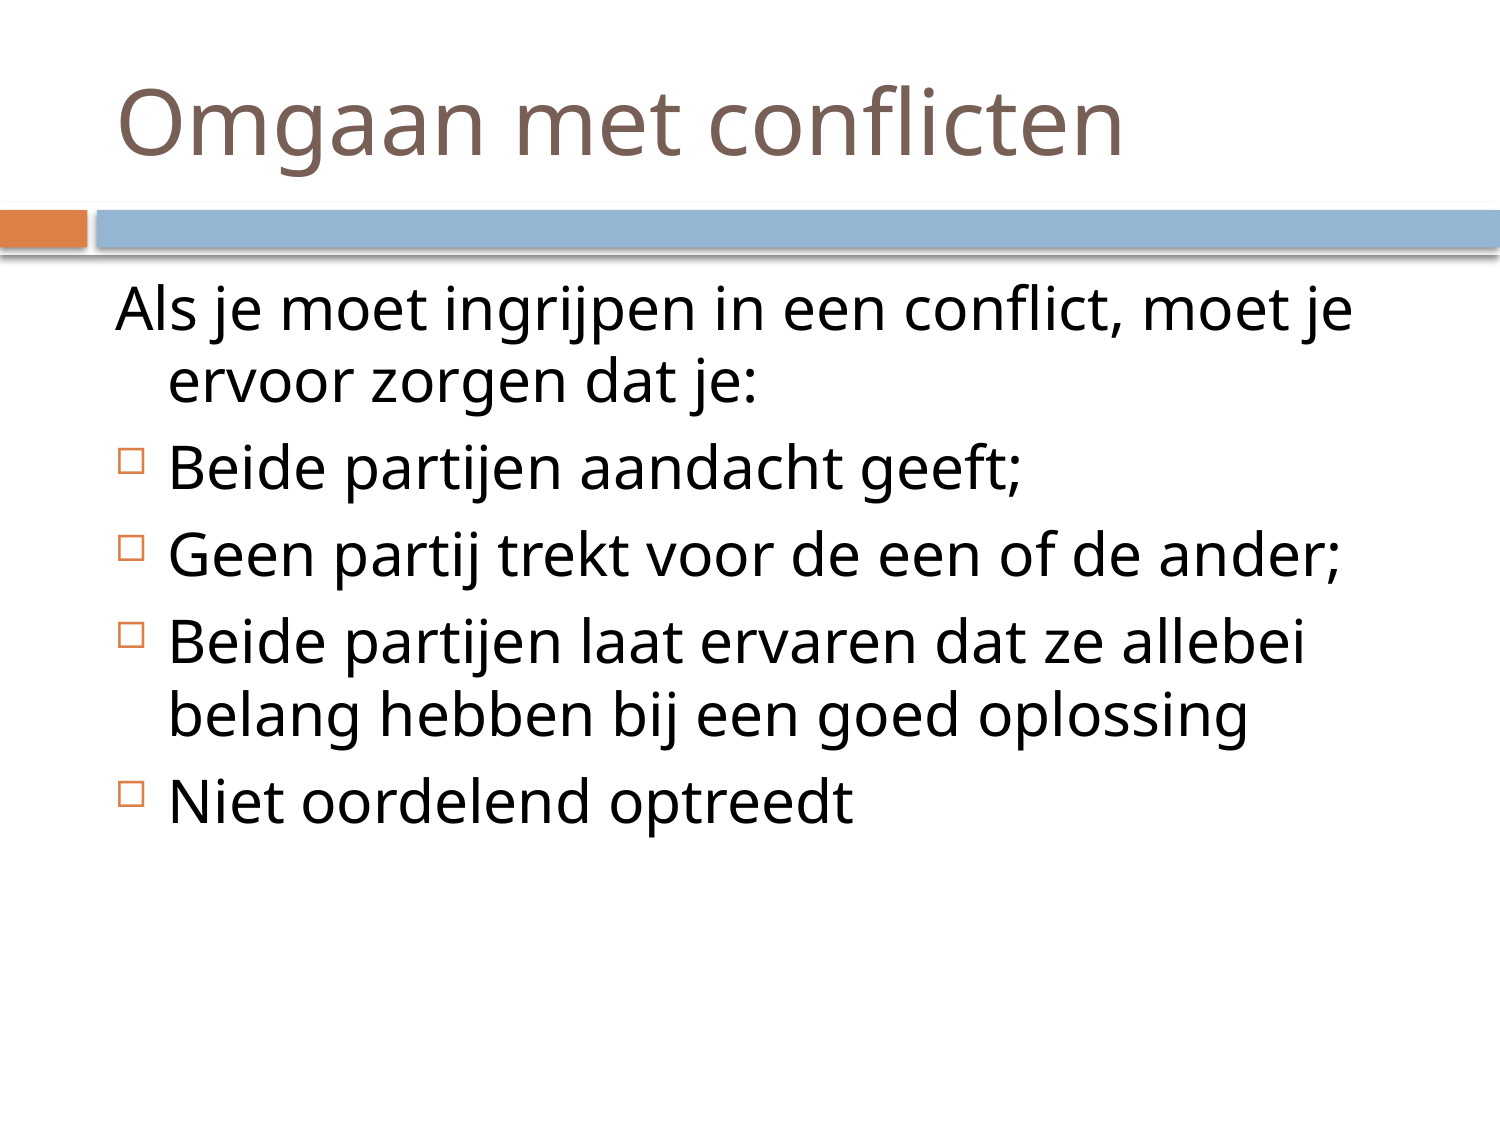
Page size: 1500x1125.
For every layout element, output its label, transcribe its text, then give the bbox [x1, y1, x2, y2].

title Omgaan met conflicten [100, 37, 1438, 200]
list Als je moet ingrijpen in een conflict, moet je ervoor zorgen dat je: Beide partijen aandacht geeft; Geen partij trekt voor de een of de ander; Beide partijen laat ervaren dat ze allebei belang hebben bij een goed oplossing Niet oordelend optreedt [100, 262, 1438, 1000]
